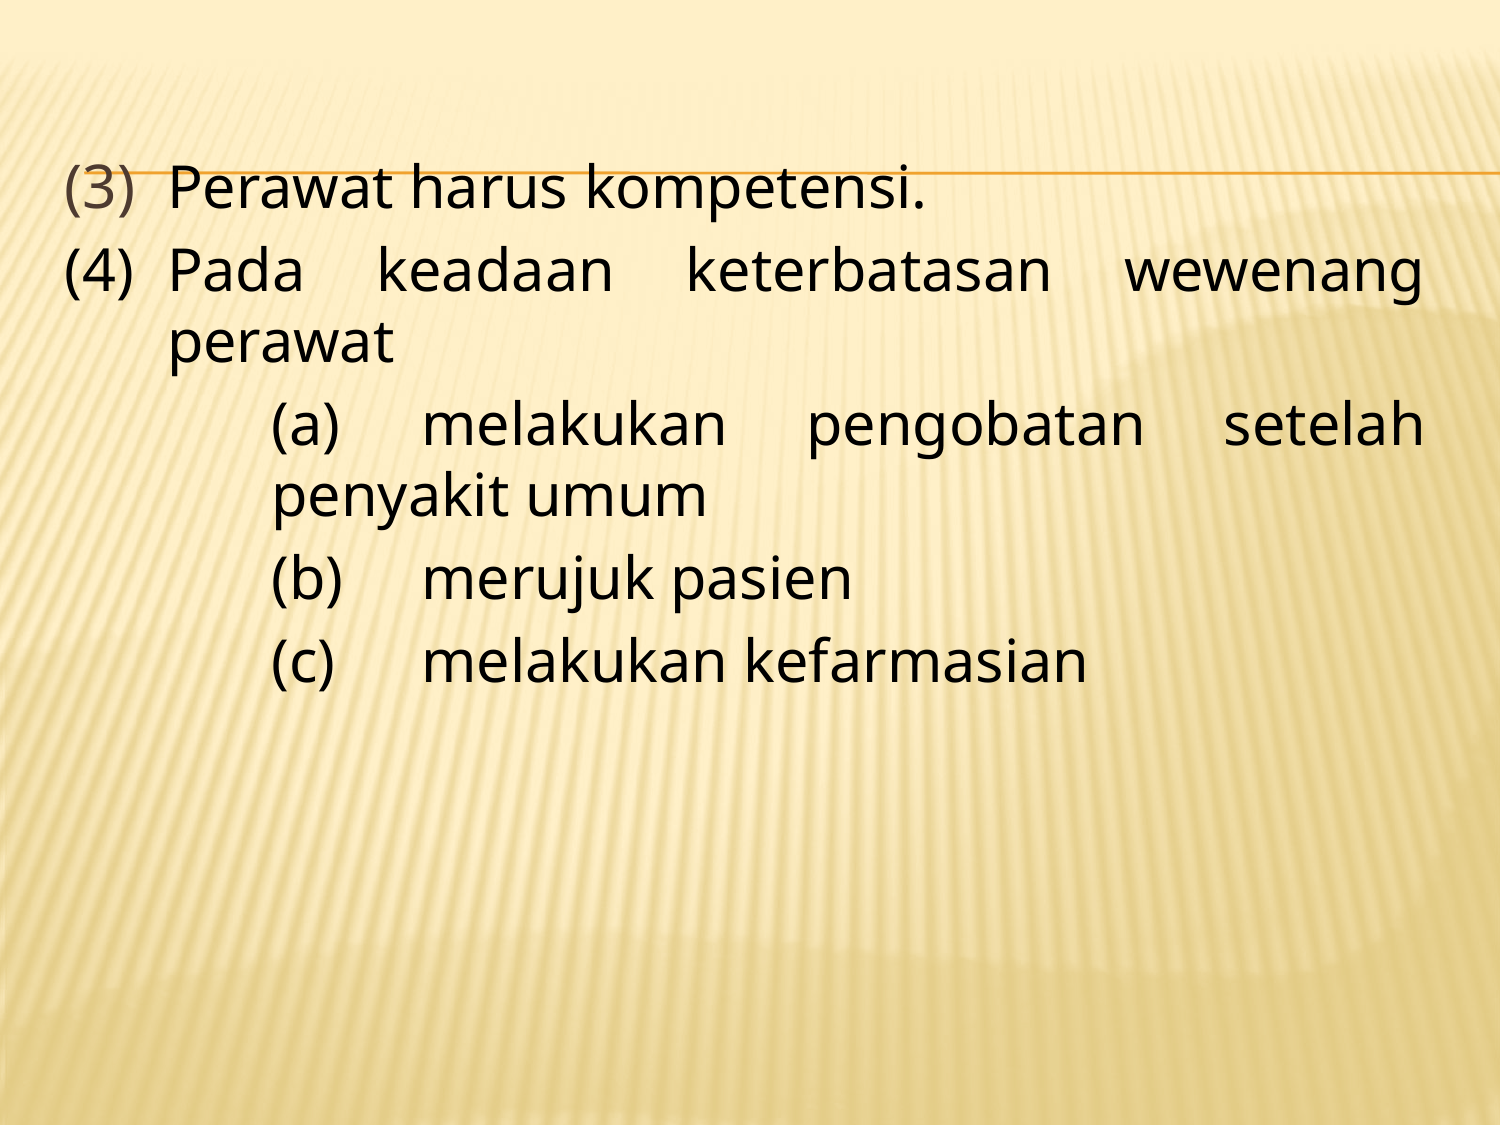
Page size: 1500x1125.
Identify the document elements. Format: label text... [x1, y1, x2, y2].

list (3) Perawat harus kompetensi. (4) Pada keadaan keterbatasan wewenang perawat (a) melakukan pengobatan setelah penyakit umum (b) merujuk pasien (c) melakukan kefarmasian [50, 140, 1442, 1067]
